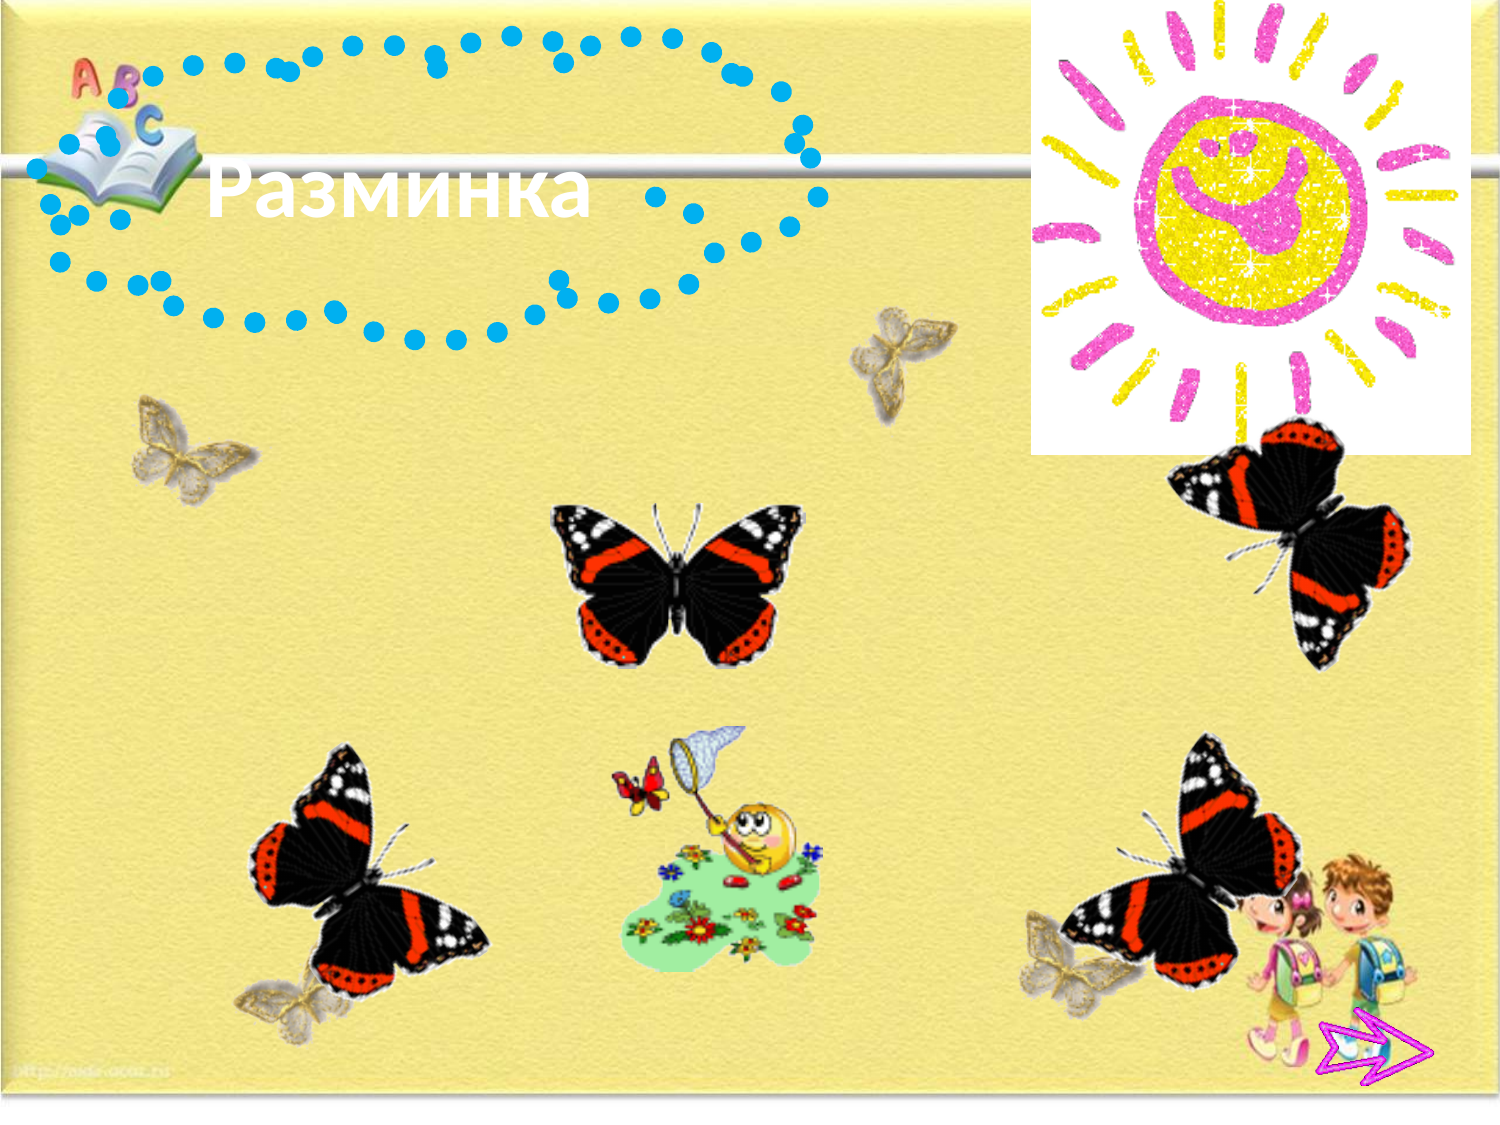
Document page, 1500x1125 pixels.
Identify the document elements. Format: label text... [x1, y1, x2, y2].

picture [0, 0, 1500, 1125]
text_box Разминка [32, 34, 823, 343]
